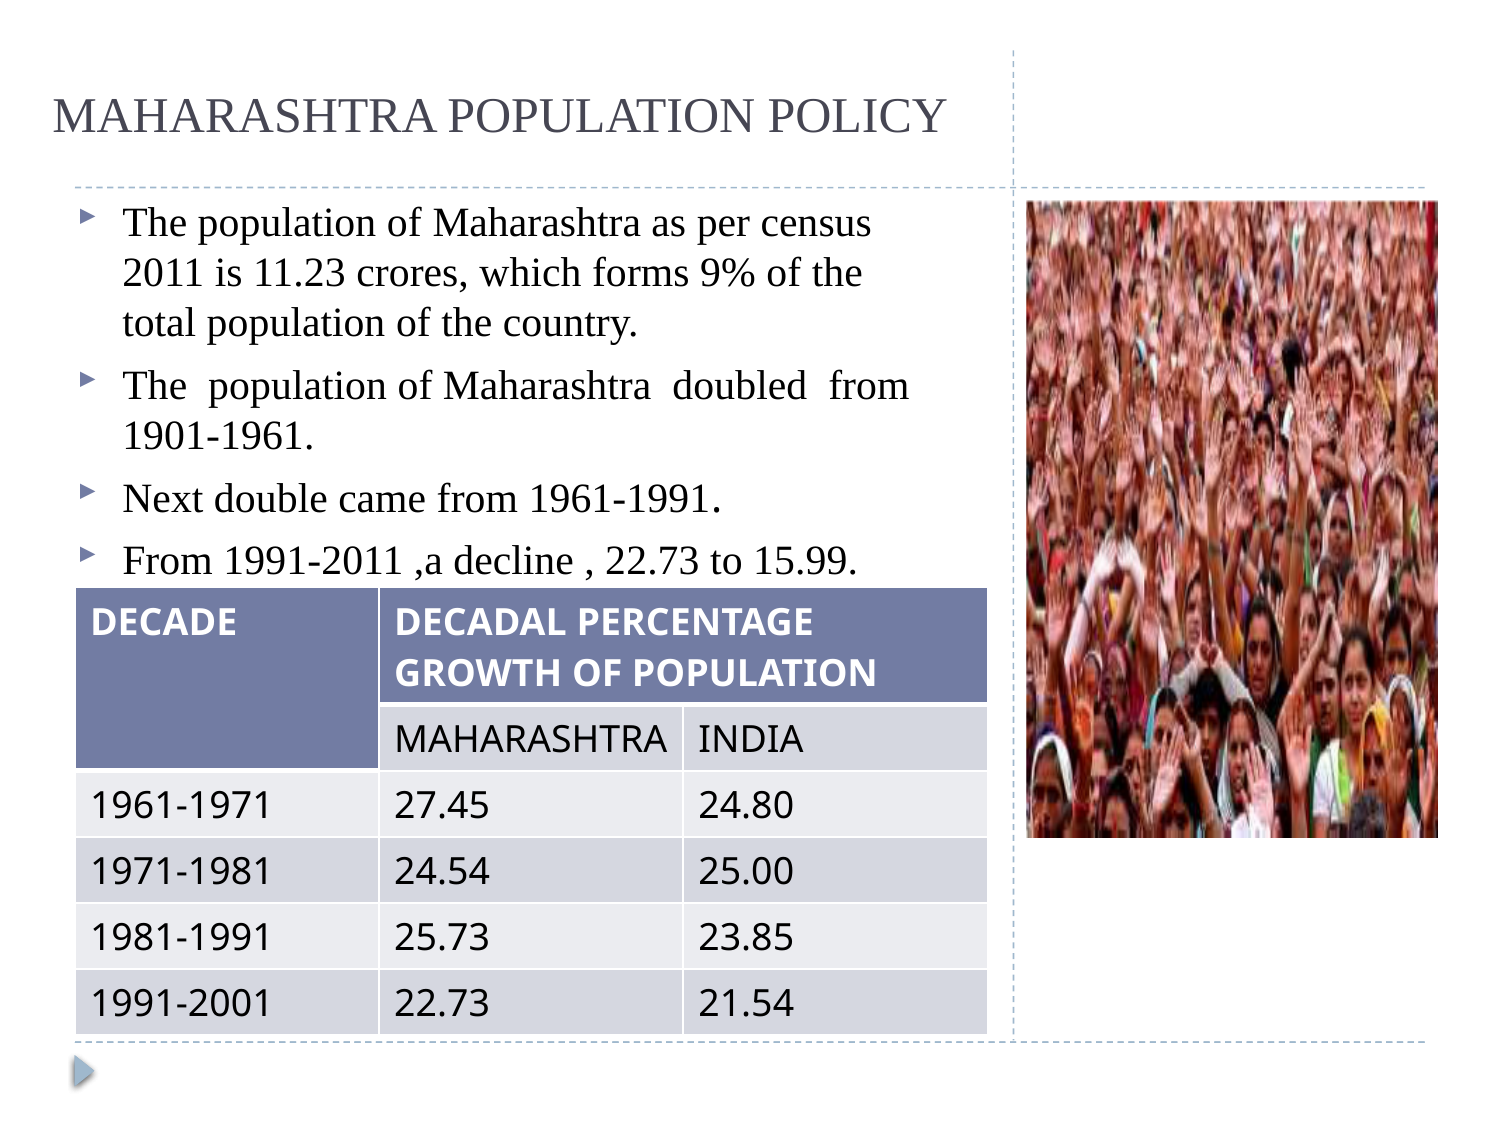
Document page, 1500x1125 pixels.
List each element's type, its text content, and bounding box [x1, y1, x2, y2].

table_cell MAHARASHTRA [380, 707, 682, 770]
table_cell 23.85 [684, 904, 987, 968]
title MAHARASHTRA POPULATION POLICY [37, 50, 1413, 150]
table_cell 1981-1991 [76, 904, 378, 968]
table_cell 1971-1981 [76, 838, 378, 902]
table_cell INDIA [684, 707, 987, 770]
table_cell 25.73 [380, 904, 682, 968]
list The population of Maharashtra as per census 2011 is 11.23 crores, which forms 9% of the total population of the country. The population of Maharashtra doubled from 1901-1961. Next double came from 1961-1991. From 1991-2011 ,a decline , 22.73 to 15.99. [62, 187, 938, 988]
table_cell 27.45 [380, 772, 682, 836]
table_cell 25.00 [684, 838, 987, 902]
table_cell 21.54 [684, 970, 987, 1034]
picture [1024, 199, 1438, 838]
table_cell 24.80 [684, 772, 987, 836]
table_cell 22.73 [380, 970, 682, 1034]
table_header DECADE [76, 588, 378, 768]
table_header DECADAL PERCENTAGE GROWTH OF POPULATION [380, 588, 987, 702]
table_cell 24.54 [380, 838, 682, 902]
table_cell 1961-1971 [76, 773, 378, 836]
table_cell 1991-2001 [76, 970, 378, 1034]
